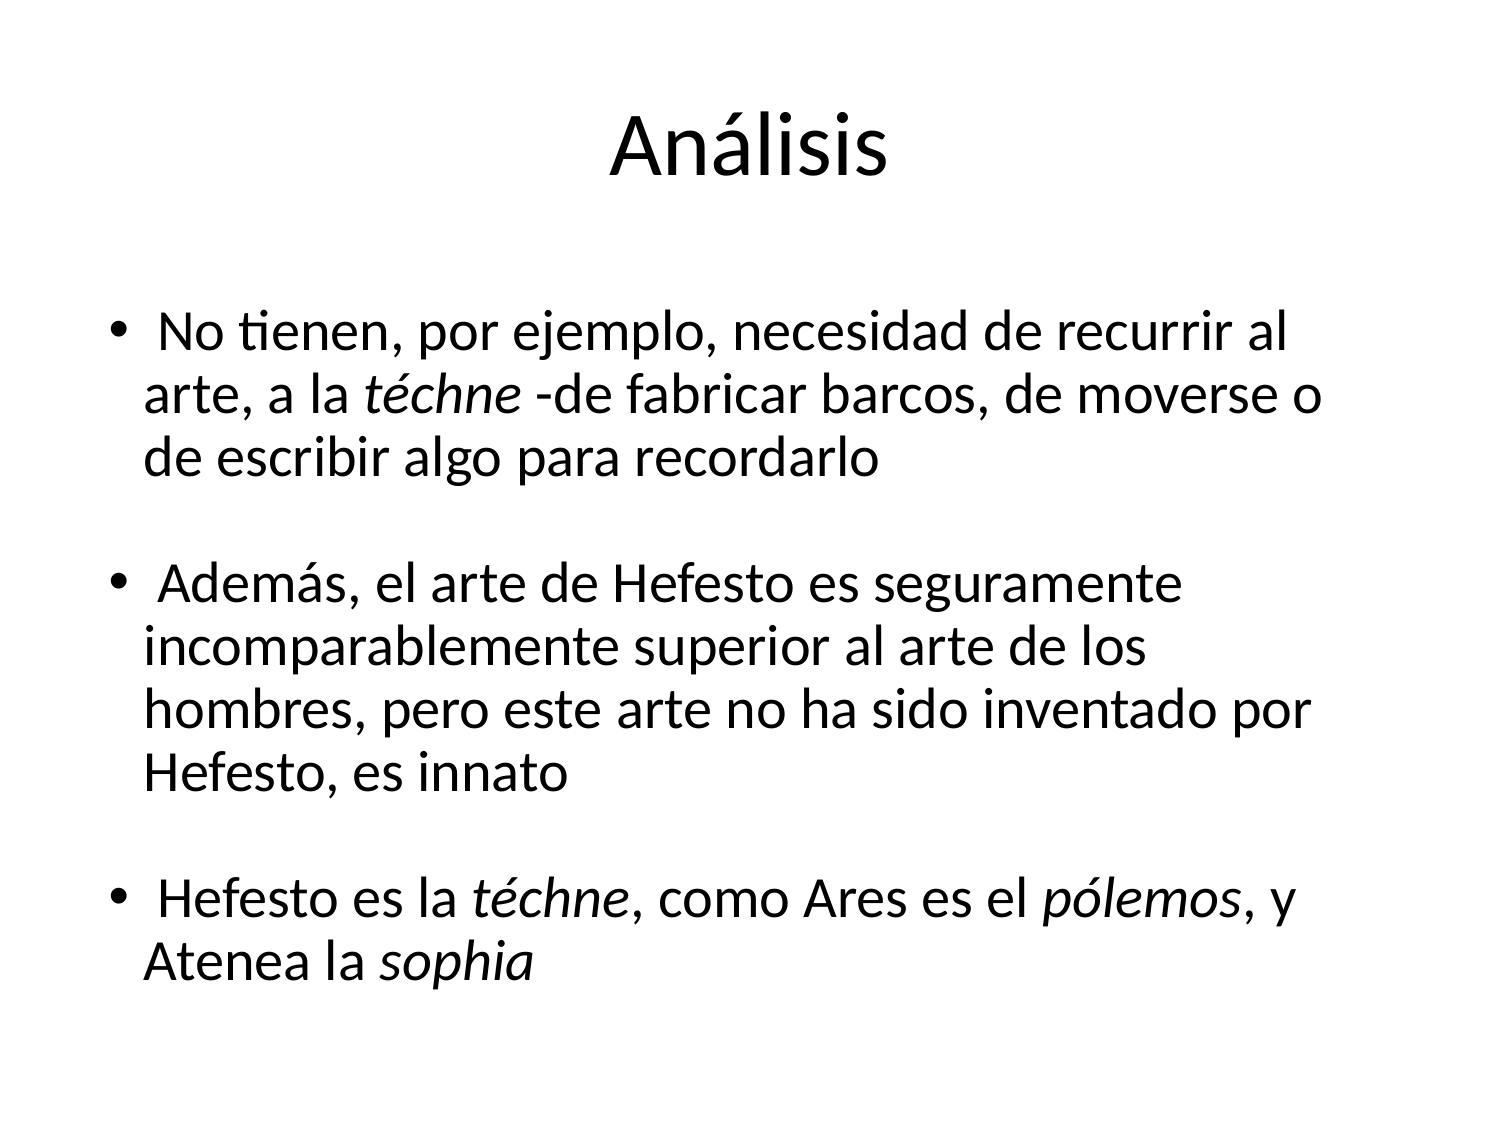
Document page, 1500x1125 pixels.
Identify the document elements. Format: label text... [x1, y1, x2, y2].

text_box No tienen, por ejemplo, necesidad de recurrir al arte, a la téchne -de fabricar barcos, de moverse o de escribir algo para recordarlo Además, el arte de Hefesto es seguramente incomparablemente superior al arte de los hombres, pero este arte no ha sido inventado por Hefesto, es innato Hefesto es la téchne, como Ares es el pólemos, y Atenea la sophia [93, 292, 1395, 1001]
title Análisis [74, 44, 1426, 233]
